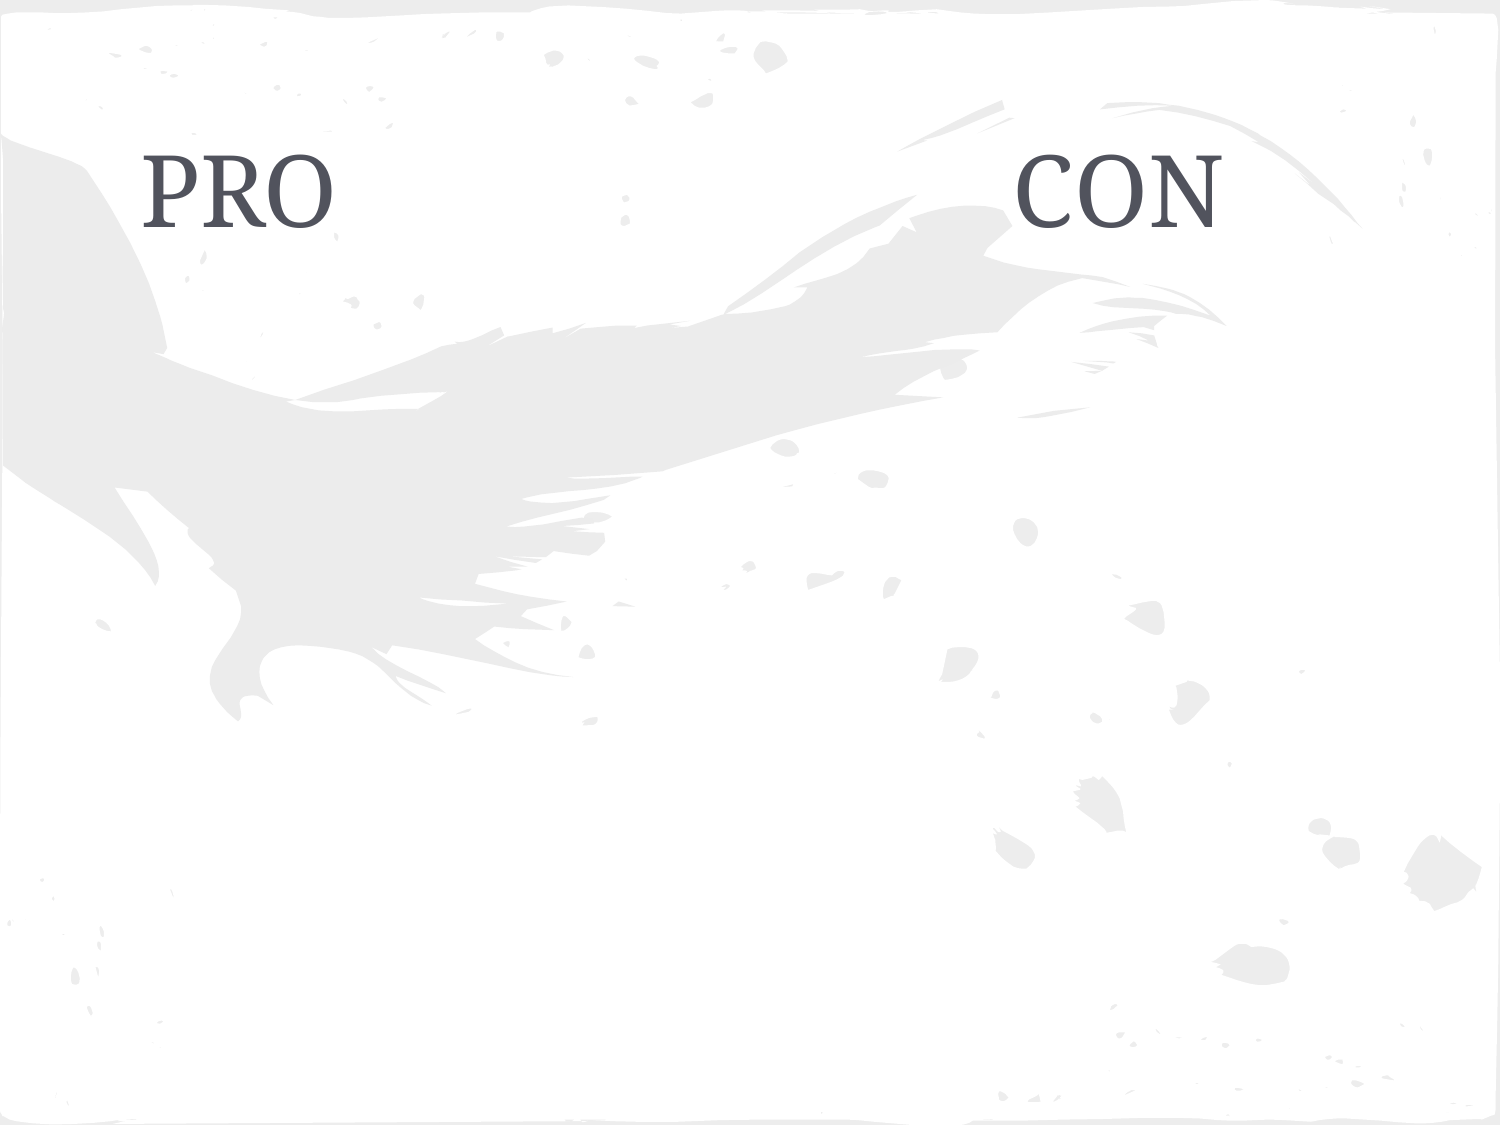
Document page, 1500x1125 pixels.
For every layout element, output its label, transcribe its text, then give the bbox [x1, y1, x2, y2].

title PRO CON [75, 34, 1425, 263]
